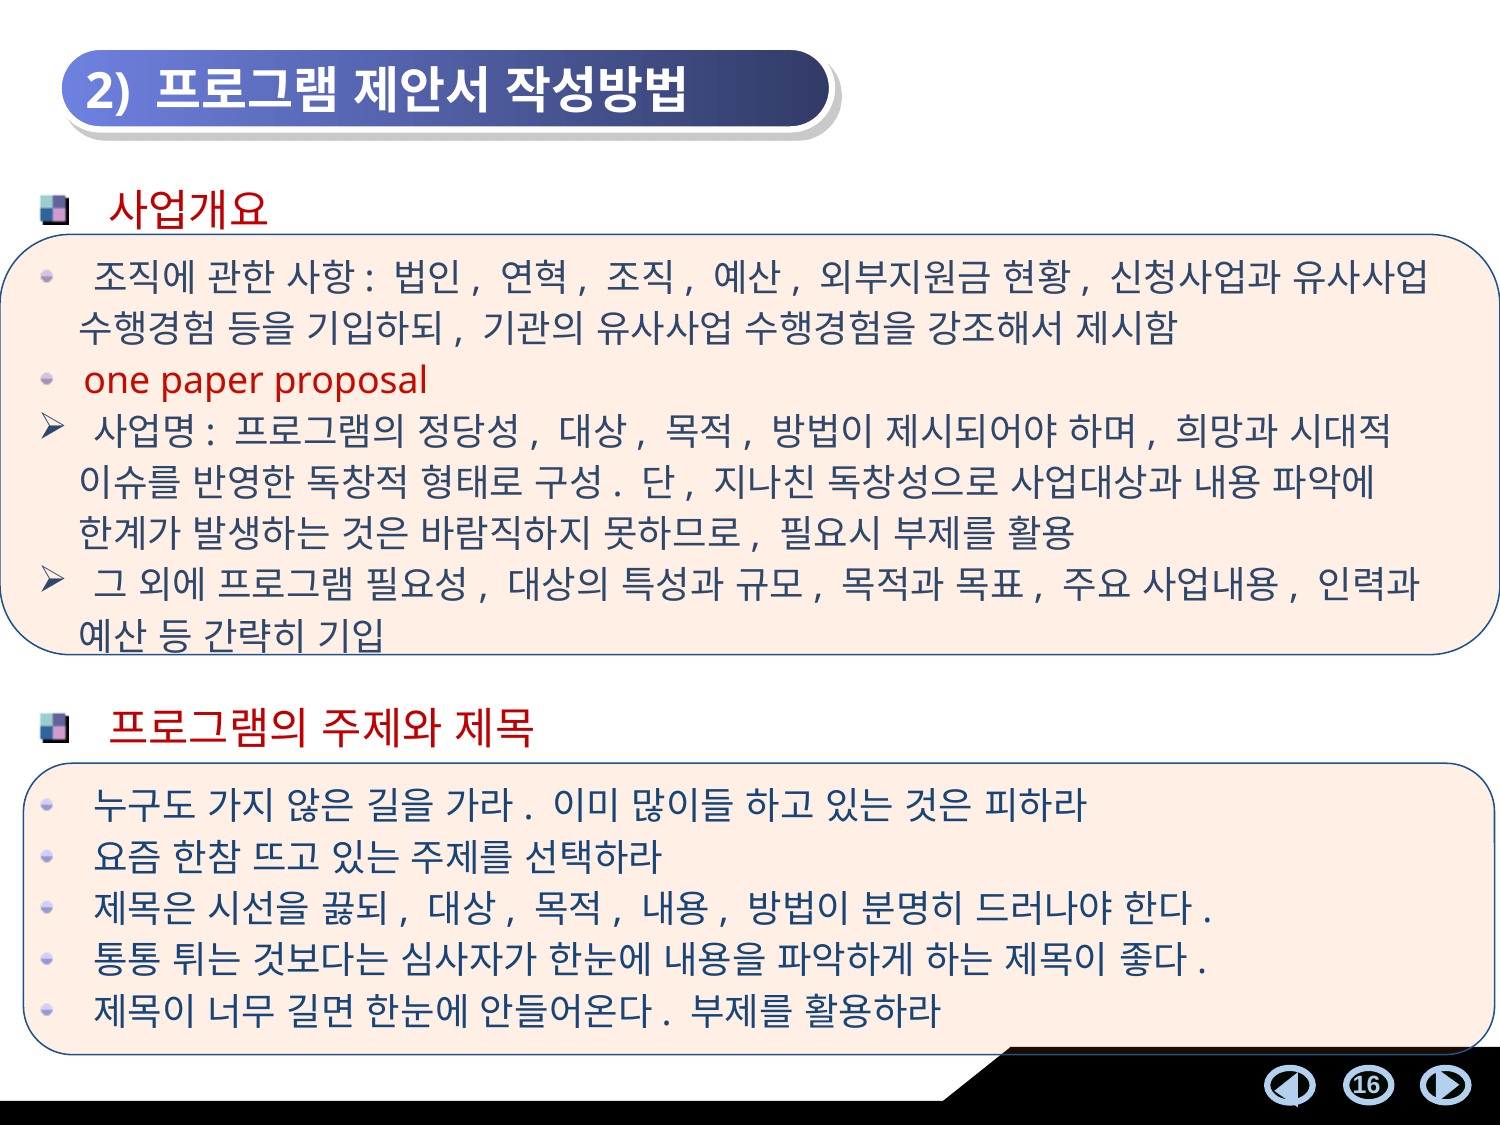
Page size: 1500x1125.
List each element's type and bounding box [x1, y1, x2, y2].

text_box [23, 46, 1500, 1055]
text_box [0, 257, 18, 632]
